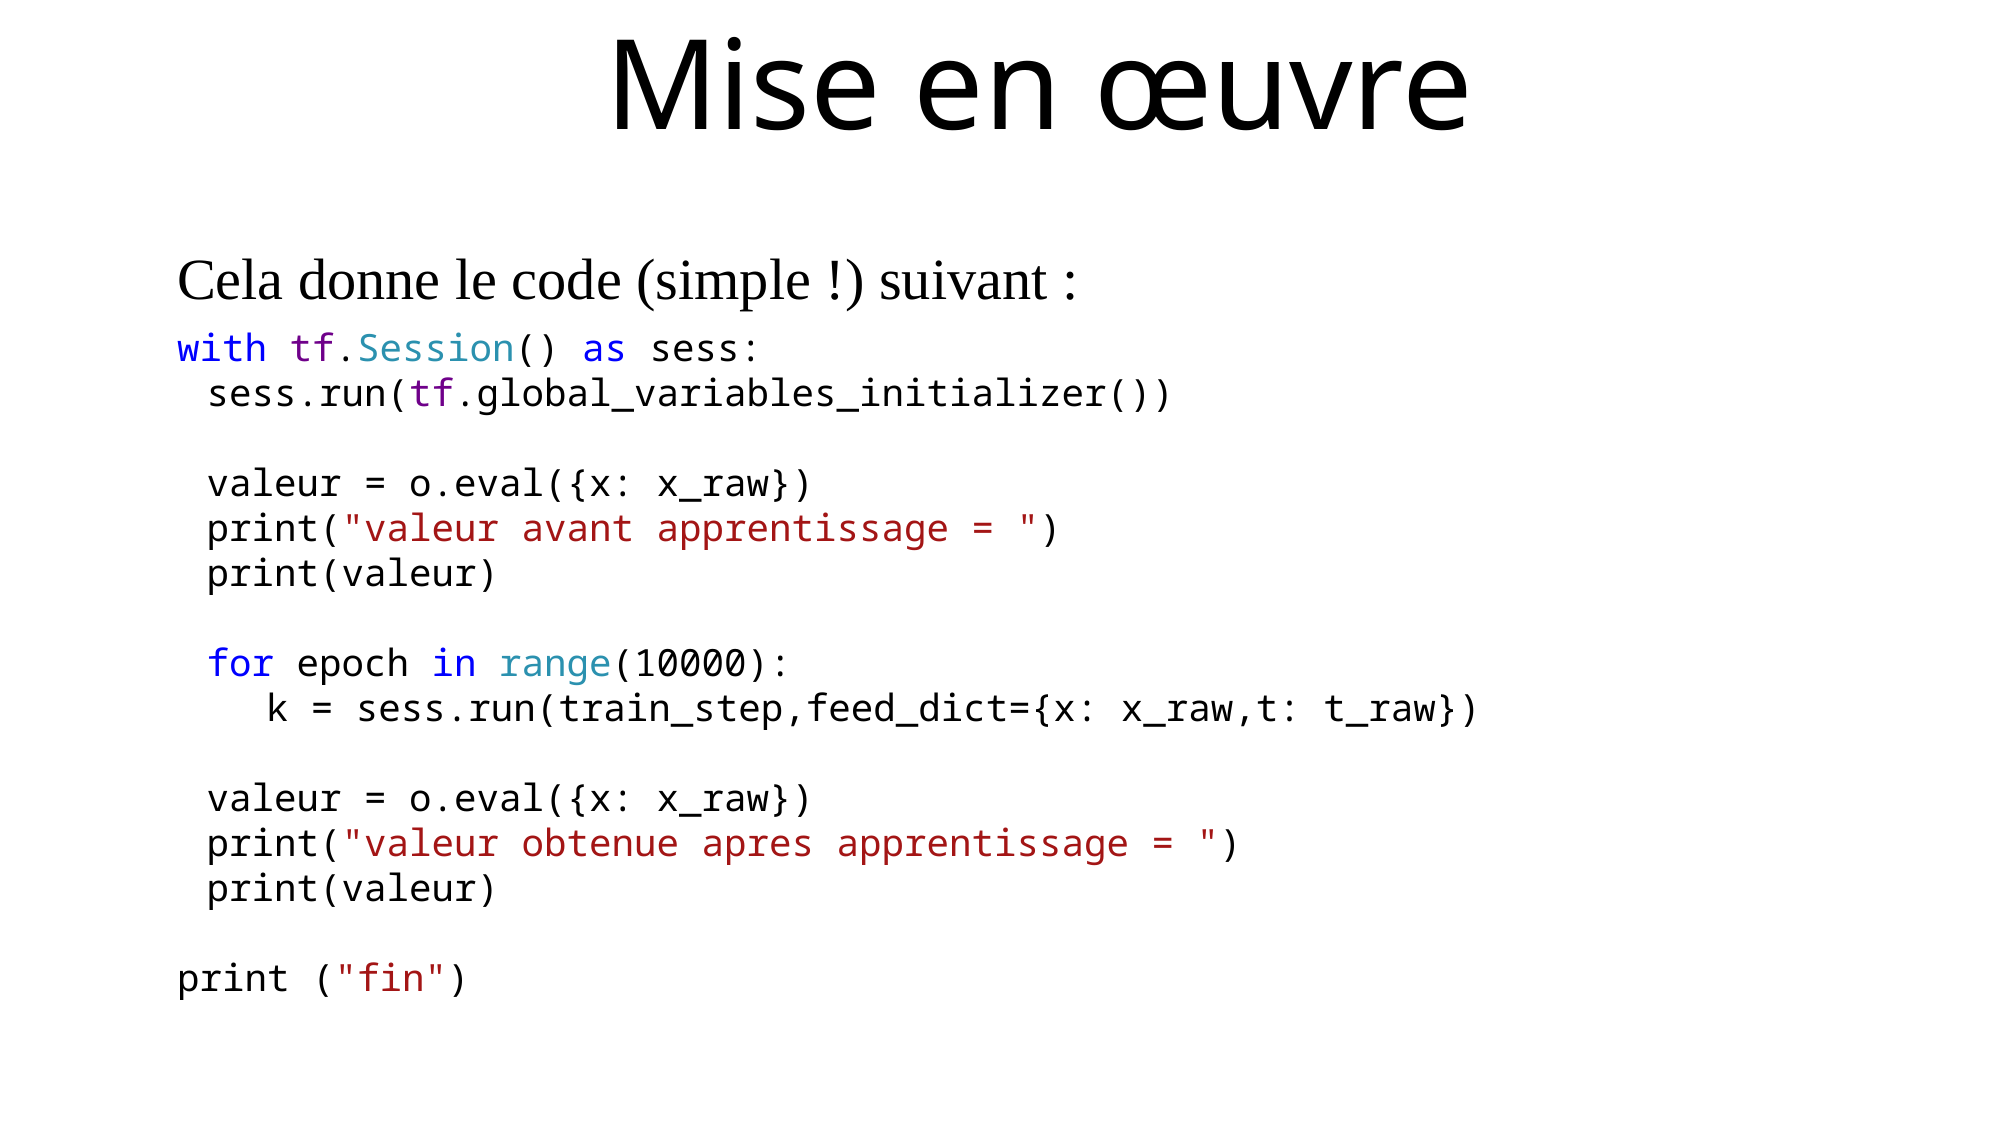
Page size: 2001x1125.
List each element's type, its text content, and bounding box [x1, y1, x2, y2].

text_box Mise en œuvre [176, 0, 1902, 164]
text_box Cela donne le code (simple !) suivant : with tf.Session() as sess: sess.run(tf.global_variables_initializer()) valeur = o.eval({x: x_raw}) print("valeur avant apprentissage = ") print(valeur) for epoch in range(10000): k = sess.run(train_step,feed_dict={x: x_raw,t: t_raw}) valeur = o.eval({x: x_raw}) print("valeur obtenue apres apprentissage = ") print(valeur) print ("fin") [162, 233, 1533, 1006]
